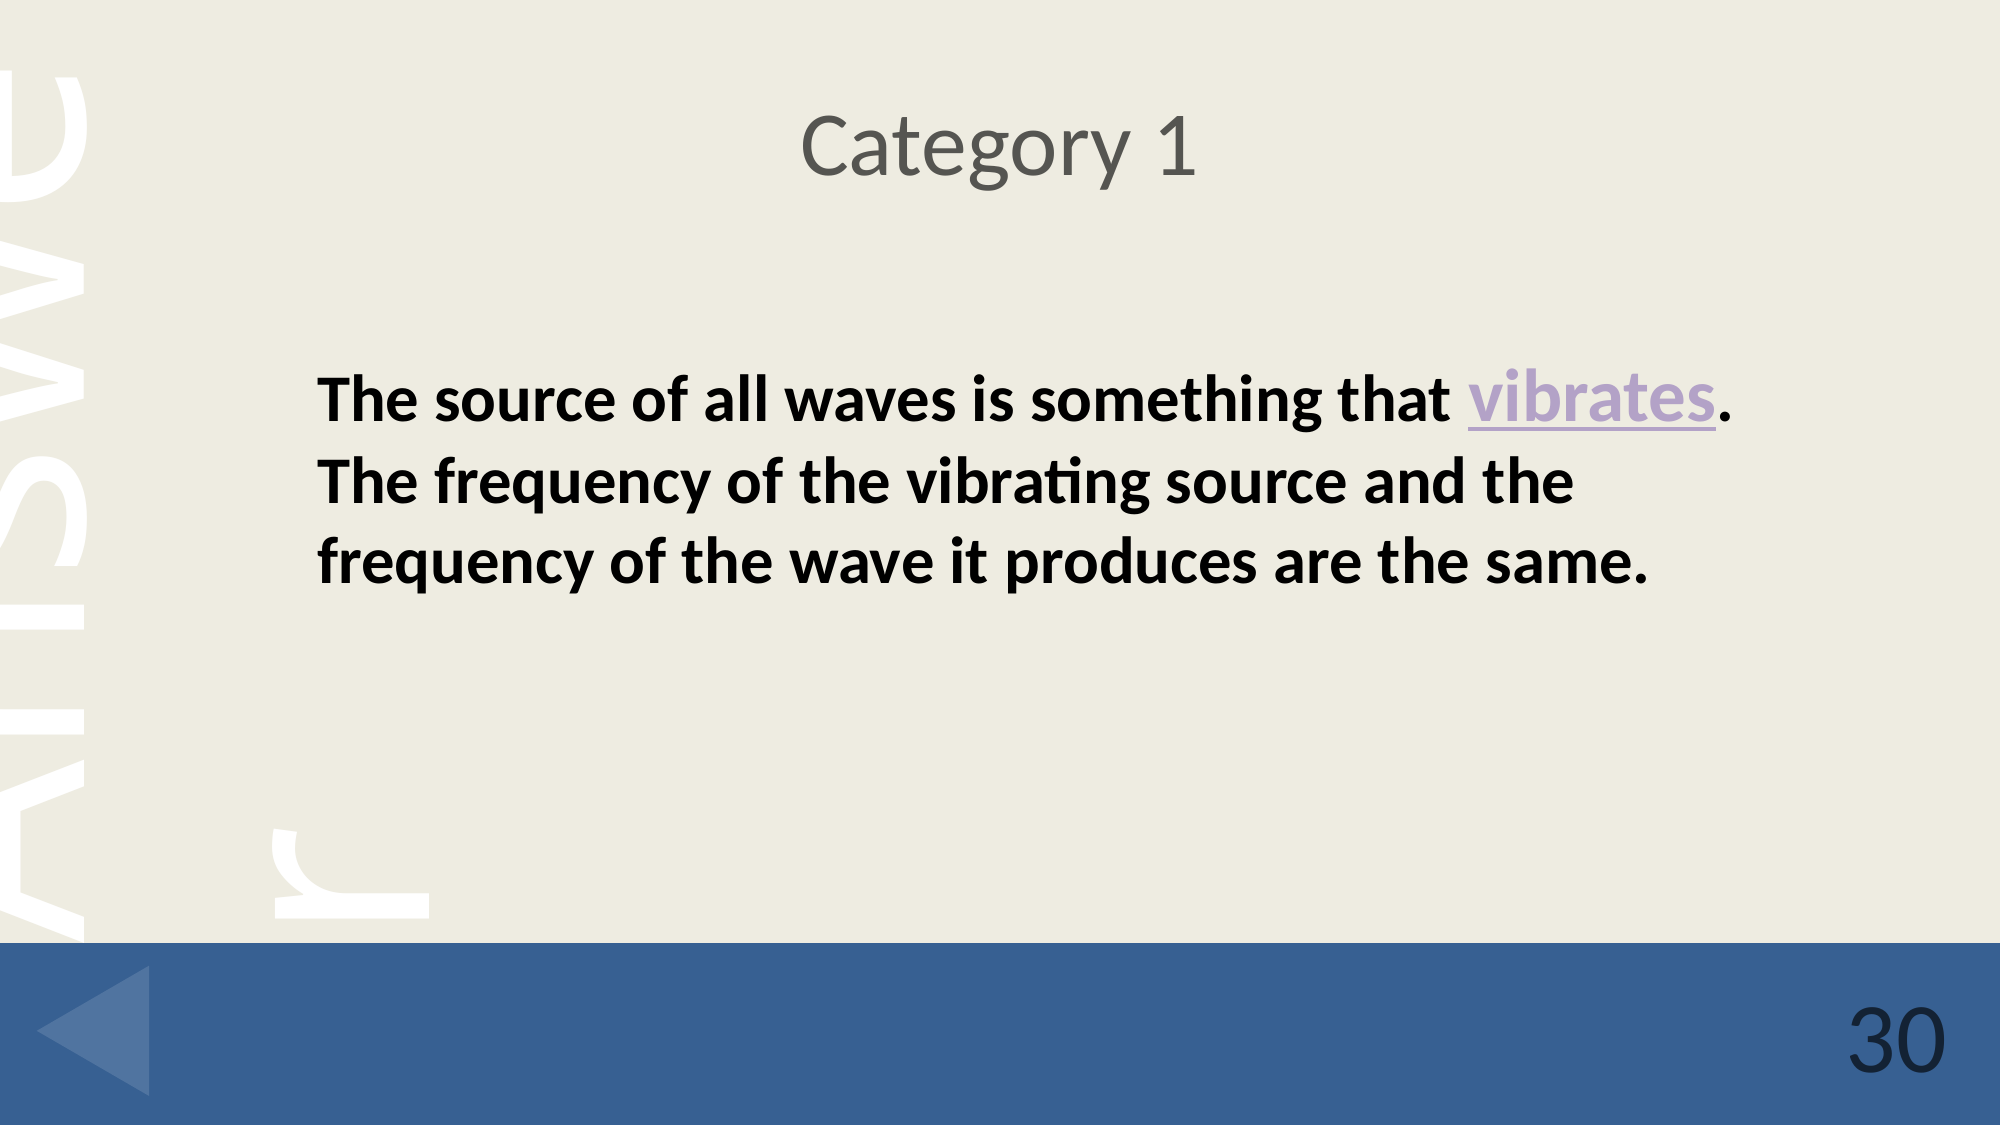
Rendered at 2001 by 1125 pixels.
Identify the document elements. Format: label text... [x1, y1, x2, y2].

list 30 [1494, 967, 1963, 1097]
list The source of all waves is something that vibrates. The frequency of the vibrating source and the frequency of the wave it produces are the same. [302, 307, 1760, 636]
title Category 1 [99, 45, 1900, 233]
